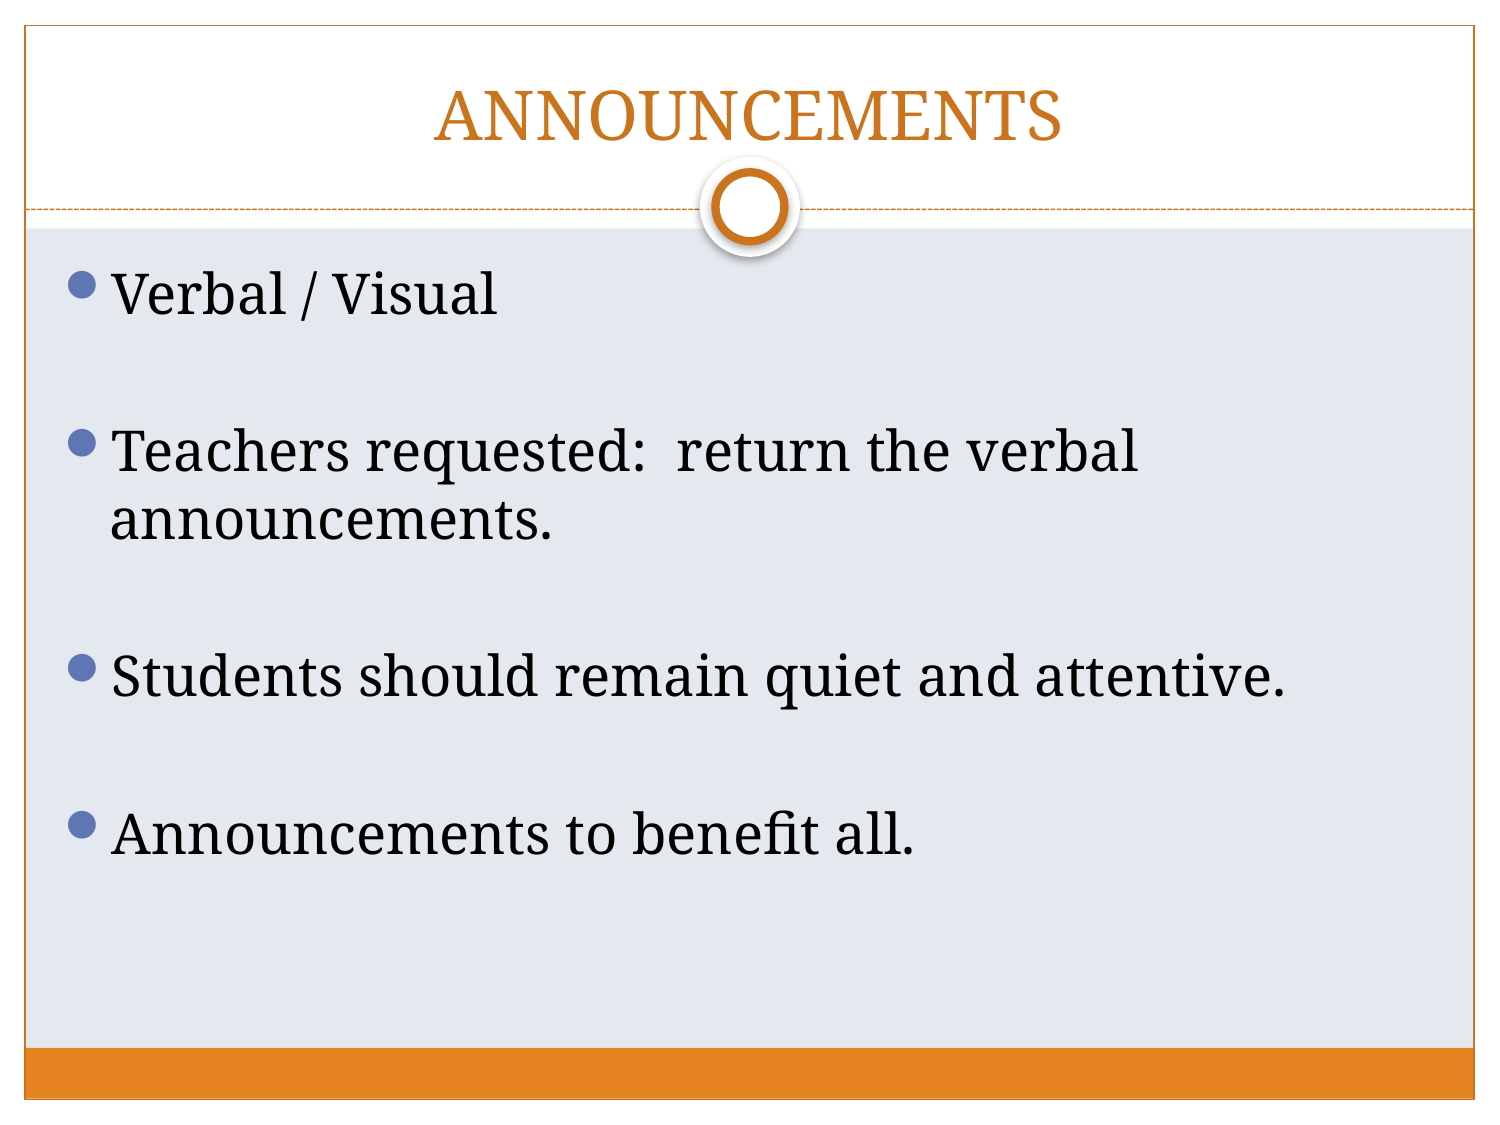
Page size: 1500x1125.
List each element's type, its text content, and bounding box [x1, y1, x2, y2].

title ANNOUNCEMENTS [49, 37, 1450, 162]
list Verbal / Visual Teachers requested: return the verbal announcements. Students should remain quiet and attentive. Announcements to benefit all. [49, 250, 1445, 1001]
